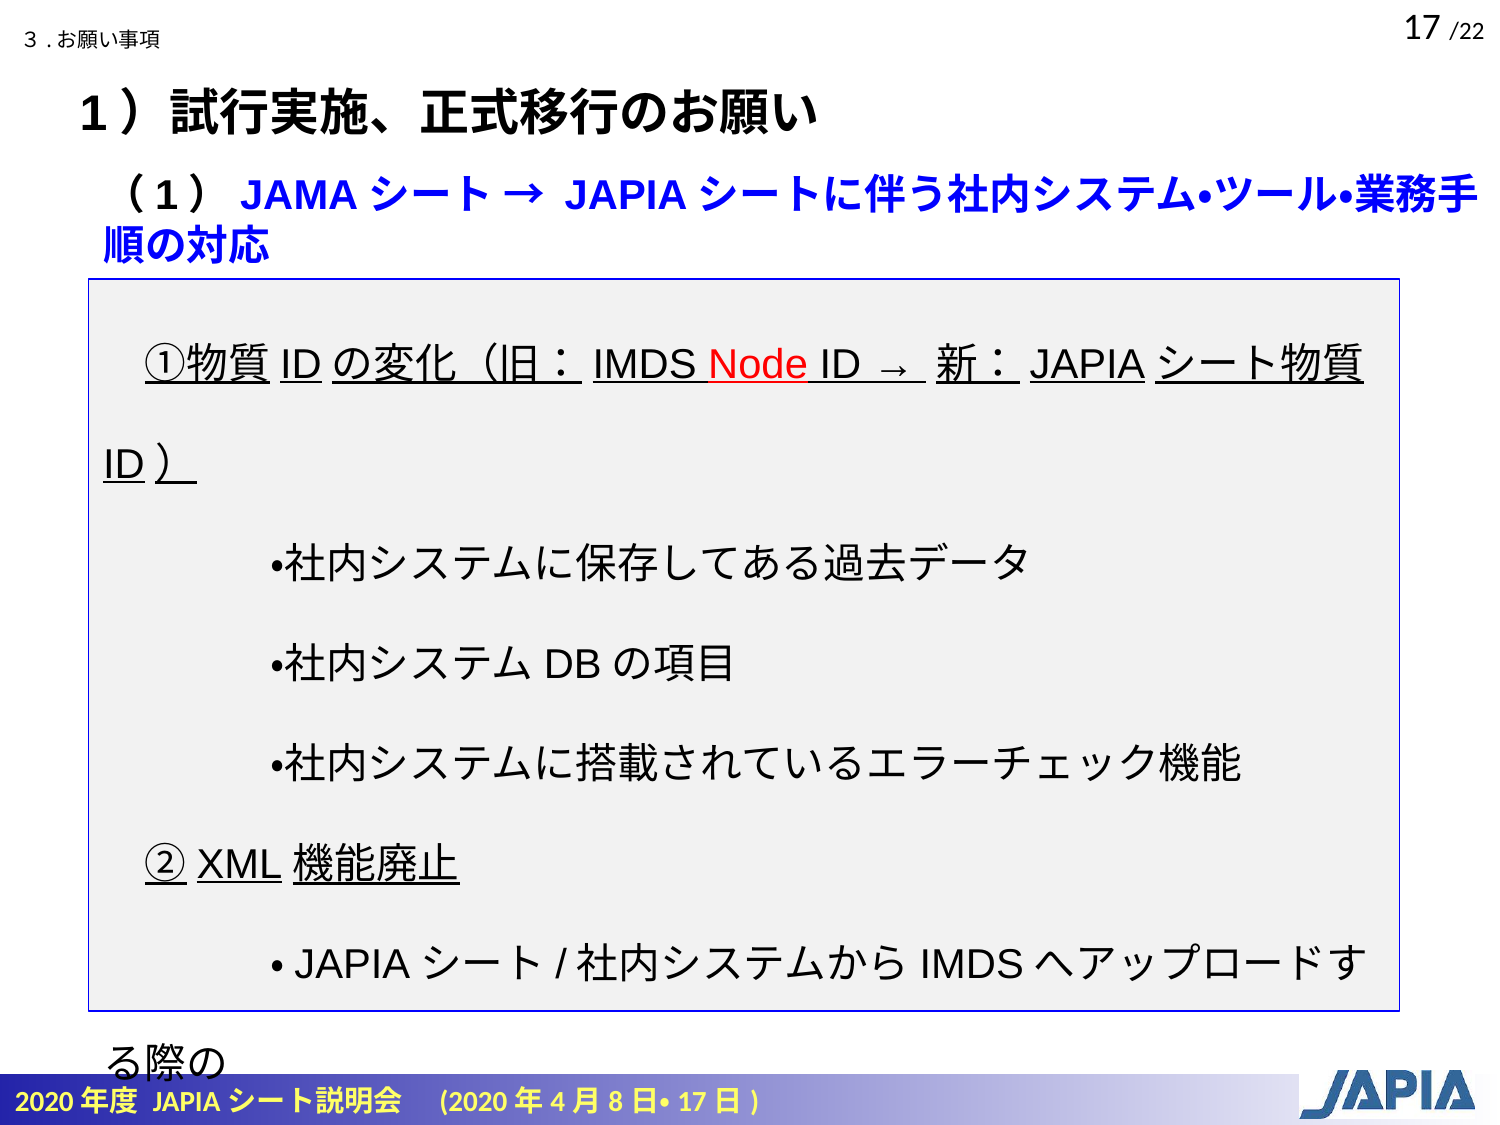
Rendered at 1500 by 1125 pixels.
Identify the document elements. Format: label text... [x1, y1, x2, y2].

text_box （1）JAMAシート → JAPIAシートに伴う社内システム・ツール・業務手順の対応 [86, 159, 1500, 246]
picture [1299, 1070, 1475, 1119]
text_box ①物質IDの変化（旧：IMDS Node ID → 新：JAPIAシート物質ID） ・社内システムに保存してある過去データ ・社内システムDBの項目 ・社内システムに搭載されているエラーチェック機能 ②XML機能廃止 ・JAPIAシート/社内システムからIMDSへアップロードする際の データ形式変換 [86, 277, 1402, 1013]
text_box ３.お願い事項 [5, 7, 857, 60]
text_box 1）試行実施、正式移行のお願い [64, 73, 1341, 148]
